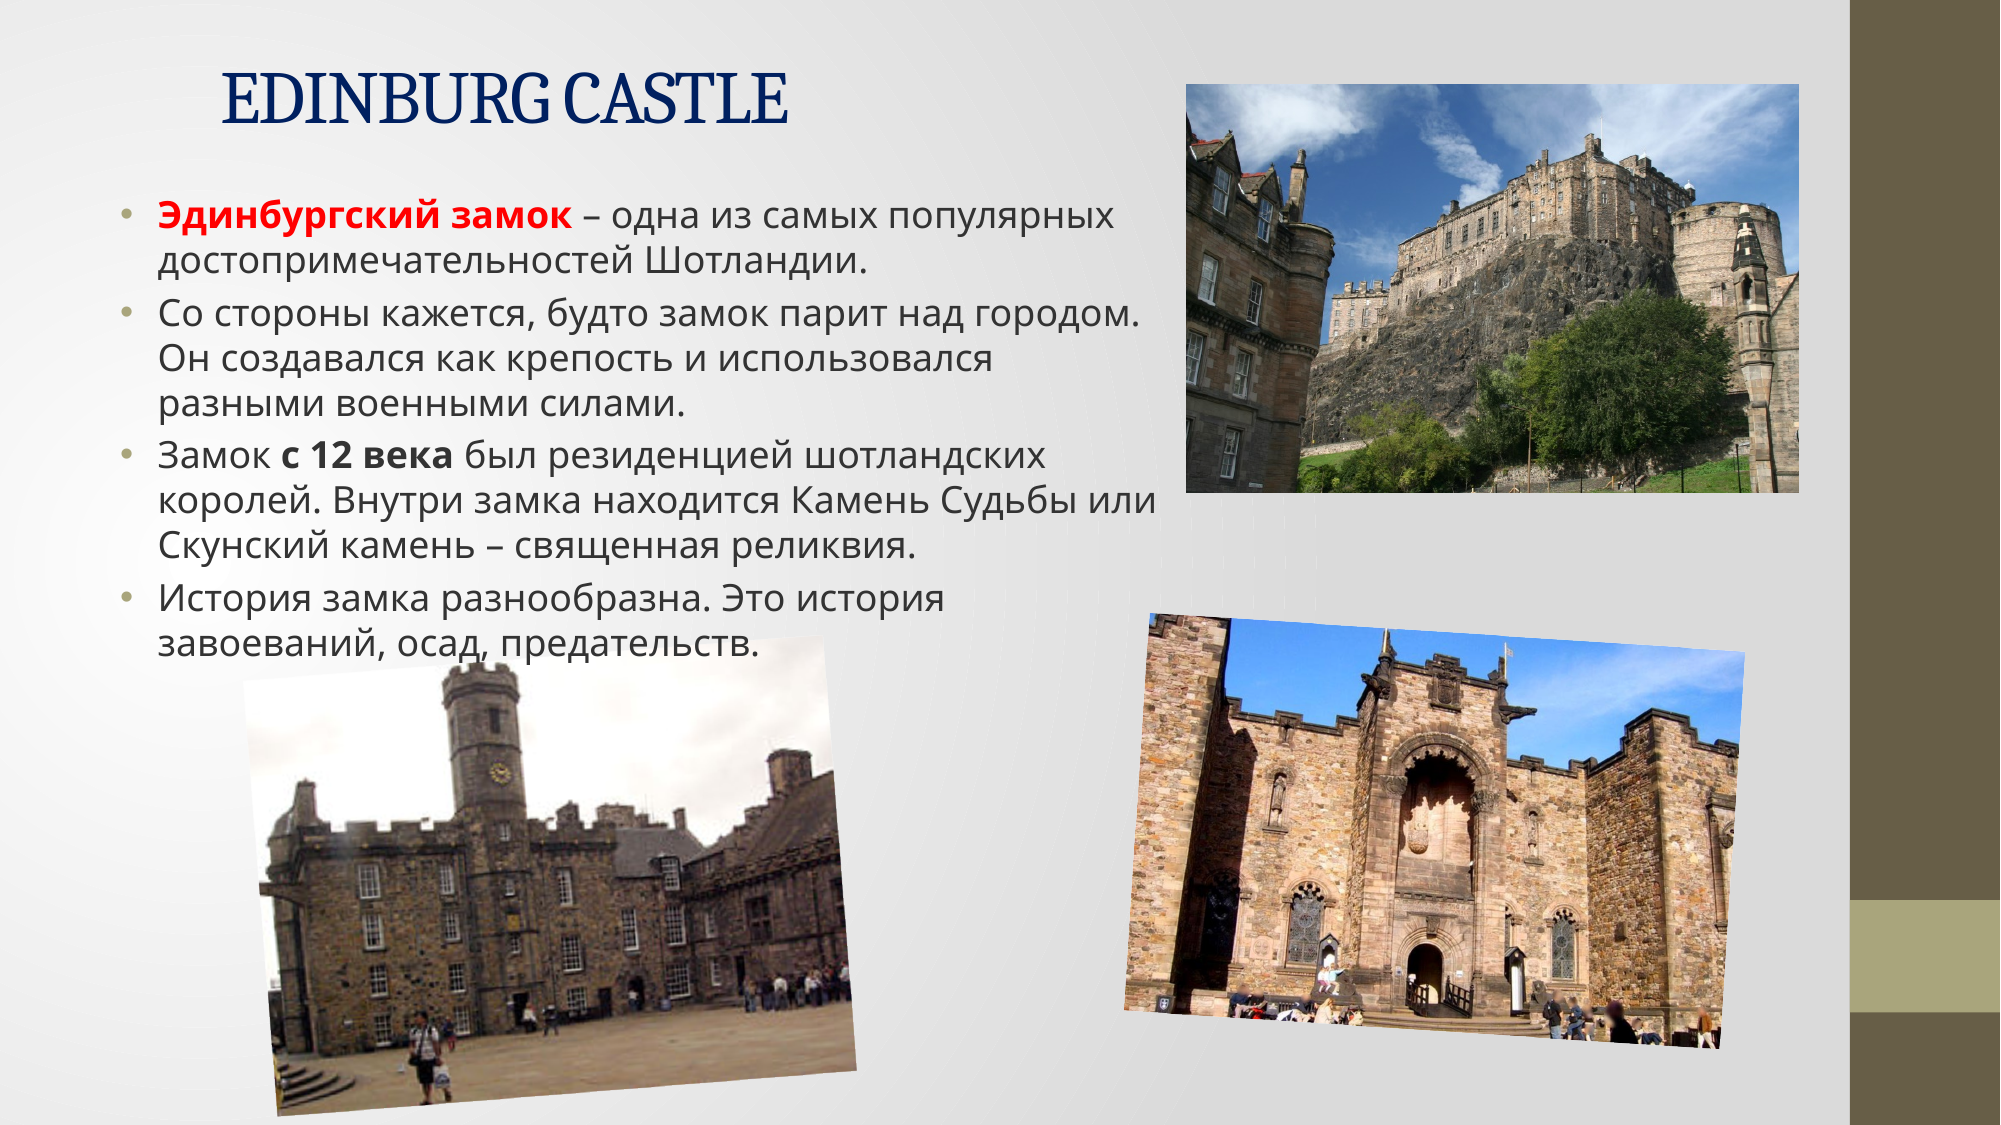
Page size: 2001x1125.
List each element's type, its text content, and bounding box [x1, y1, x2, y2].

picture [1185, 83, 1799, 493]
title EDINBURG CASTLE [15, 0, 1683, 188]
picture [1125, 613, 1745, 1049]
list Эдинбургский замок – одна из самых популярных достопримечательностей Шотландии. Со стороны кажется, будто замок парит над городом. Он создавался как крепость и использовался разными военными силами. Замок с 12 века был резиденцией шотландских королей. Внутри замка находится Камень Судьбы или Скунский камень – священная реликвия. История замка разнообразна. Это история завоеваний, осад, предательств. [86, 183, 1186, 705]
picture [246, 656, 856, 1116]
